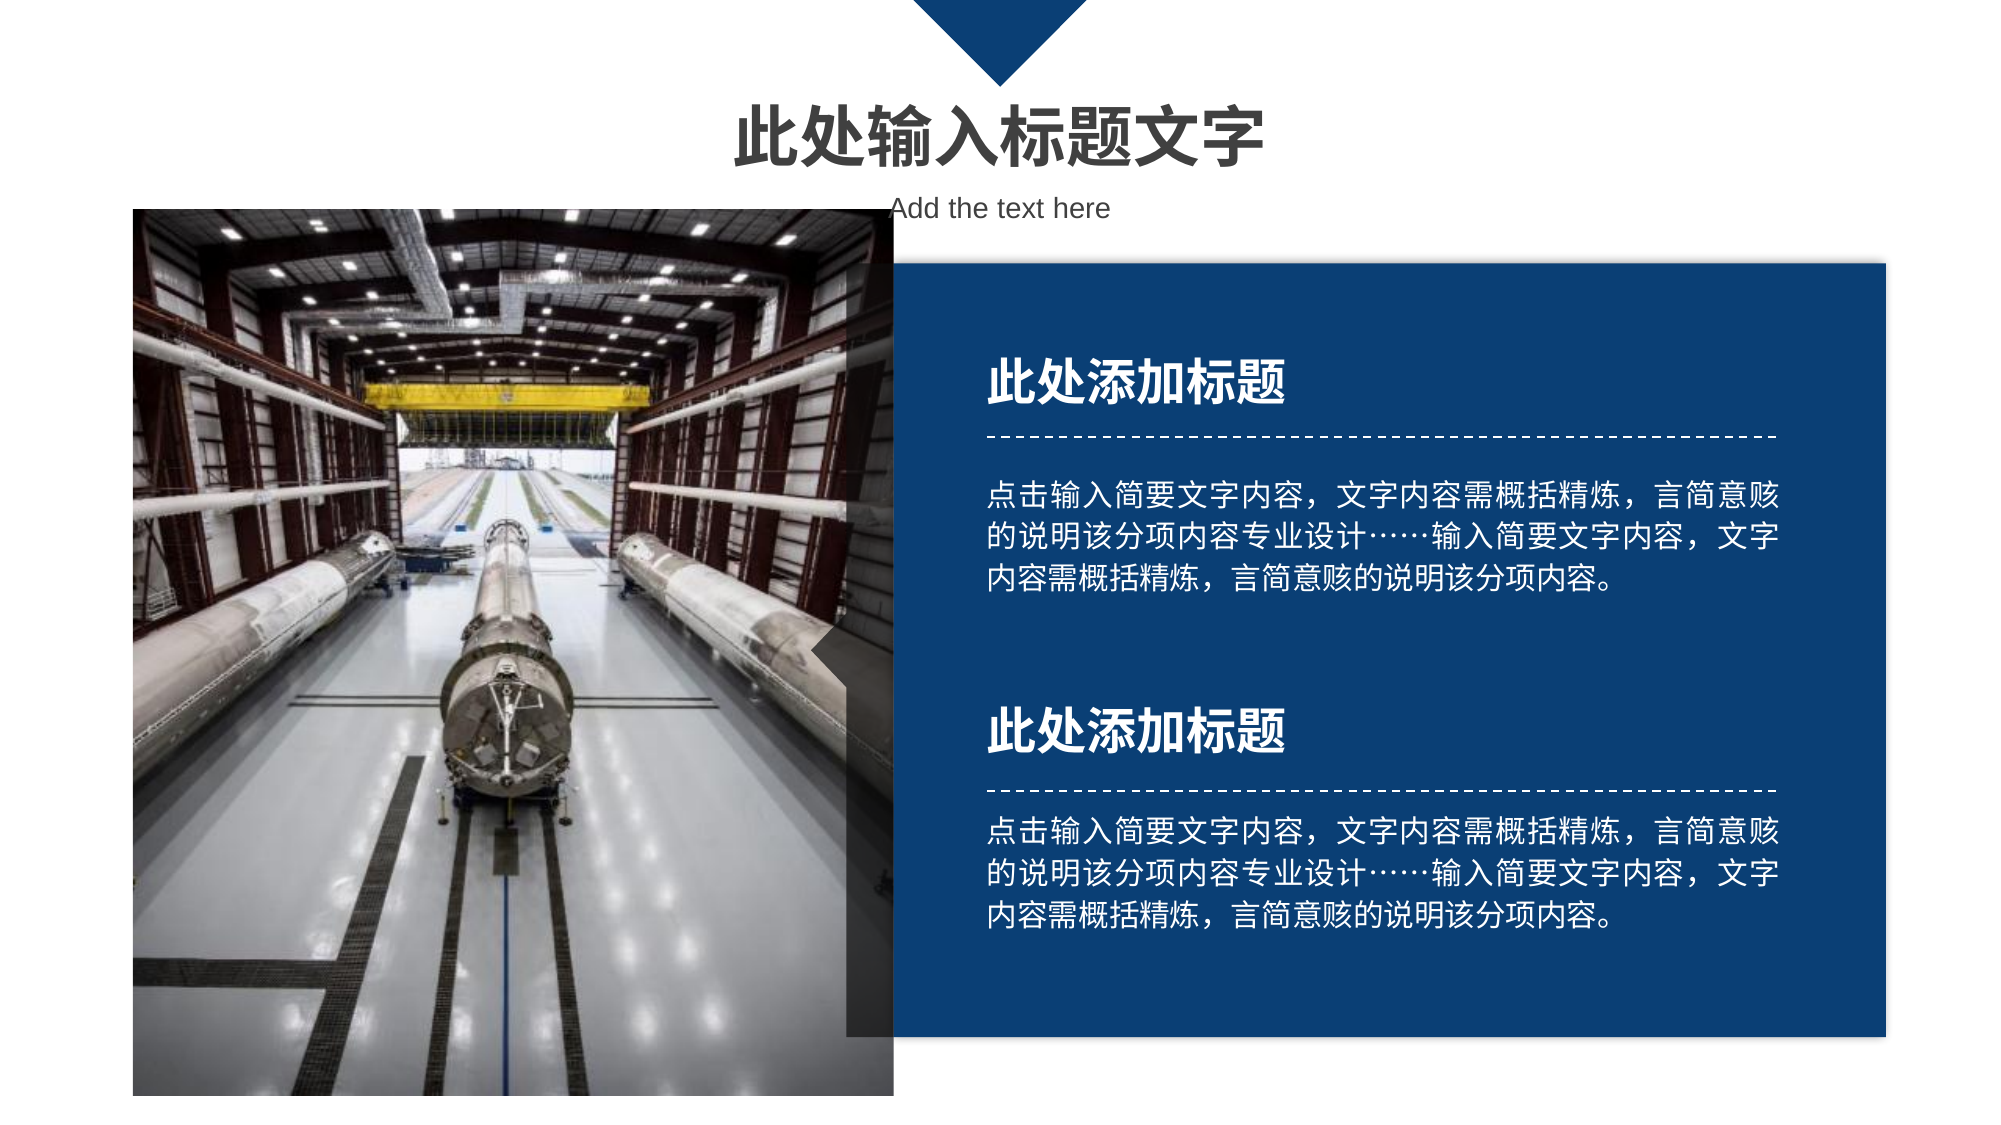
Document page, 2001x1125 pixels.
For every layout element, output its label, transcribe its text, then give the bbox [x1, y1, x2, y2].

text_box 此处输入标题文字 [403, 96, 1597, 183]
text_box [810, 263, 1886, 1038]
picture [132, 209, 894, 1096]
text_box Add the text here [403, 186, 1597, 233]
